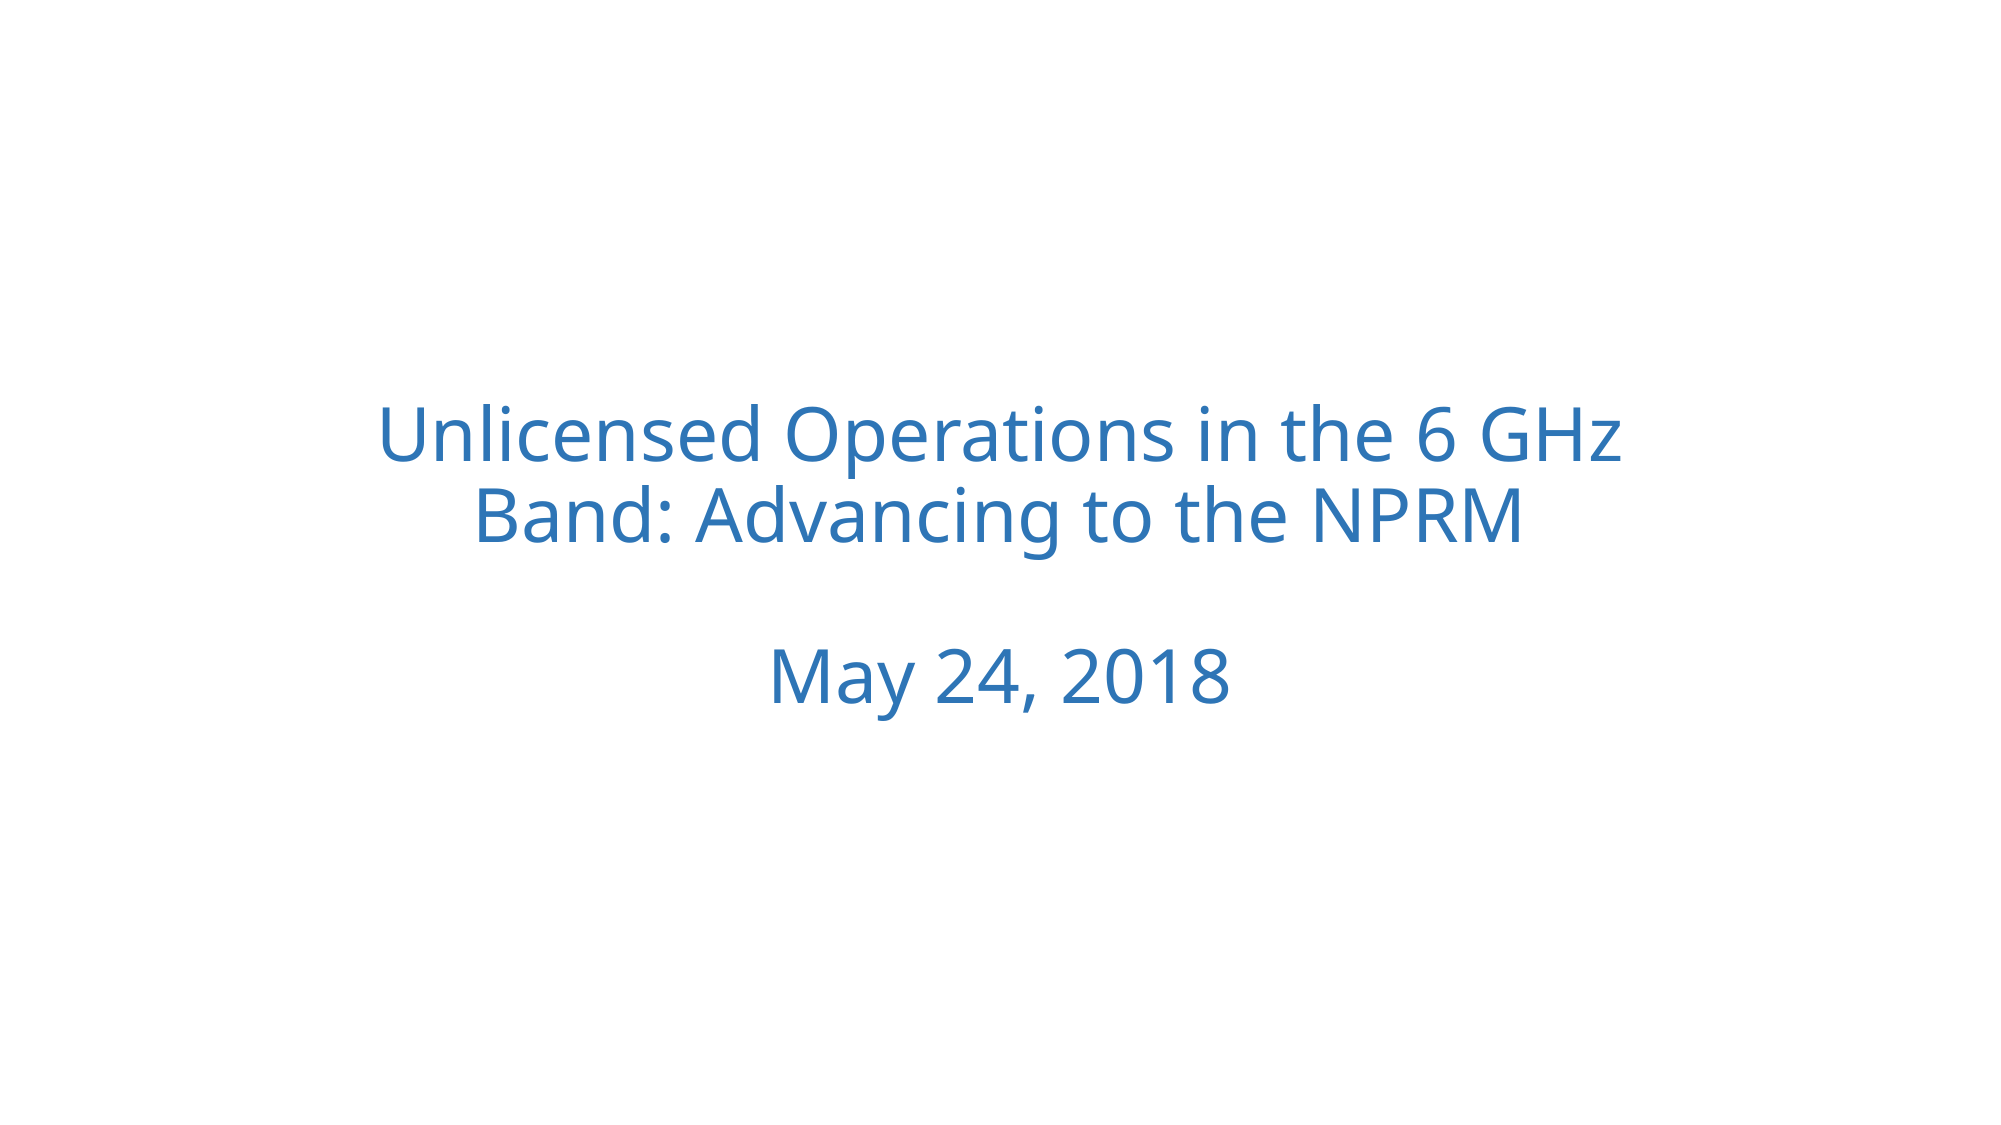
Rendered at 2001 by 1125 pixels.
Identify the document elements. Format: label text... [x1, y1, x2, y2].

title Unlicensed Operations in the 6 GHz Band: Advancing to the NPRM May 24, 2018 [249, 238, 1750, 728]
